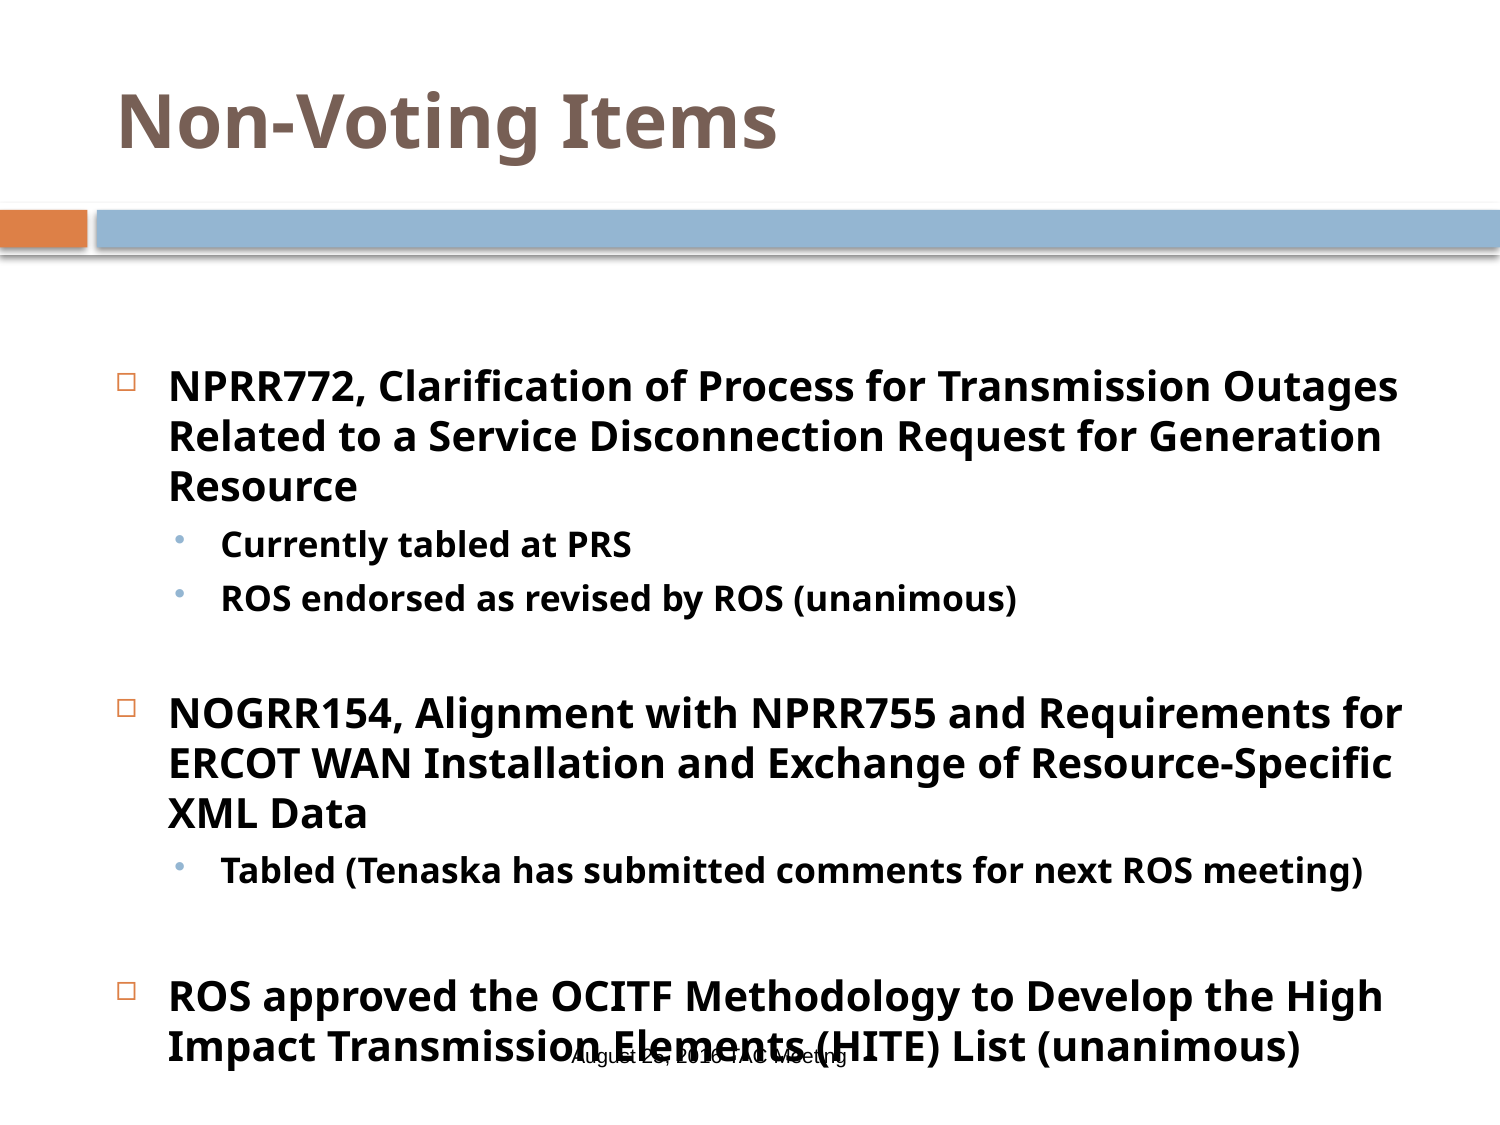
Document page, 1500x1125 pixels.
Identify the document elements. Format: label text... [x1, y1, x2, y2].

footer August 25, 2016 TAC Meeting [99, 1025, 862, 1085]
title Non-Voting Items [100, 37, 1439, 201]
list NPRR772, Clarification of Process for Transmission Outages Related to a Service Disconnection Request for Generation Resource Currently tabled at PRS ROS endorsed as revised by ROS (unanimous) NOGRR154, Alignment with NPRR755 and Requirements for ERCOT WAN Installation and Exchange of Resource-Specific XML Data Tabled (Tenaska has submitted comments for next ROS meeting) ROS approved the OCITF Methodology to Develop the High Impact Transmission Elements (HITE) List (unanimous) [100, 297, 1439, 1001]
